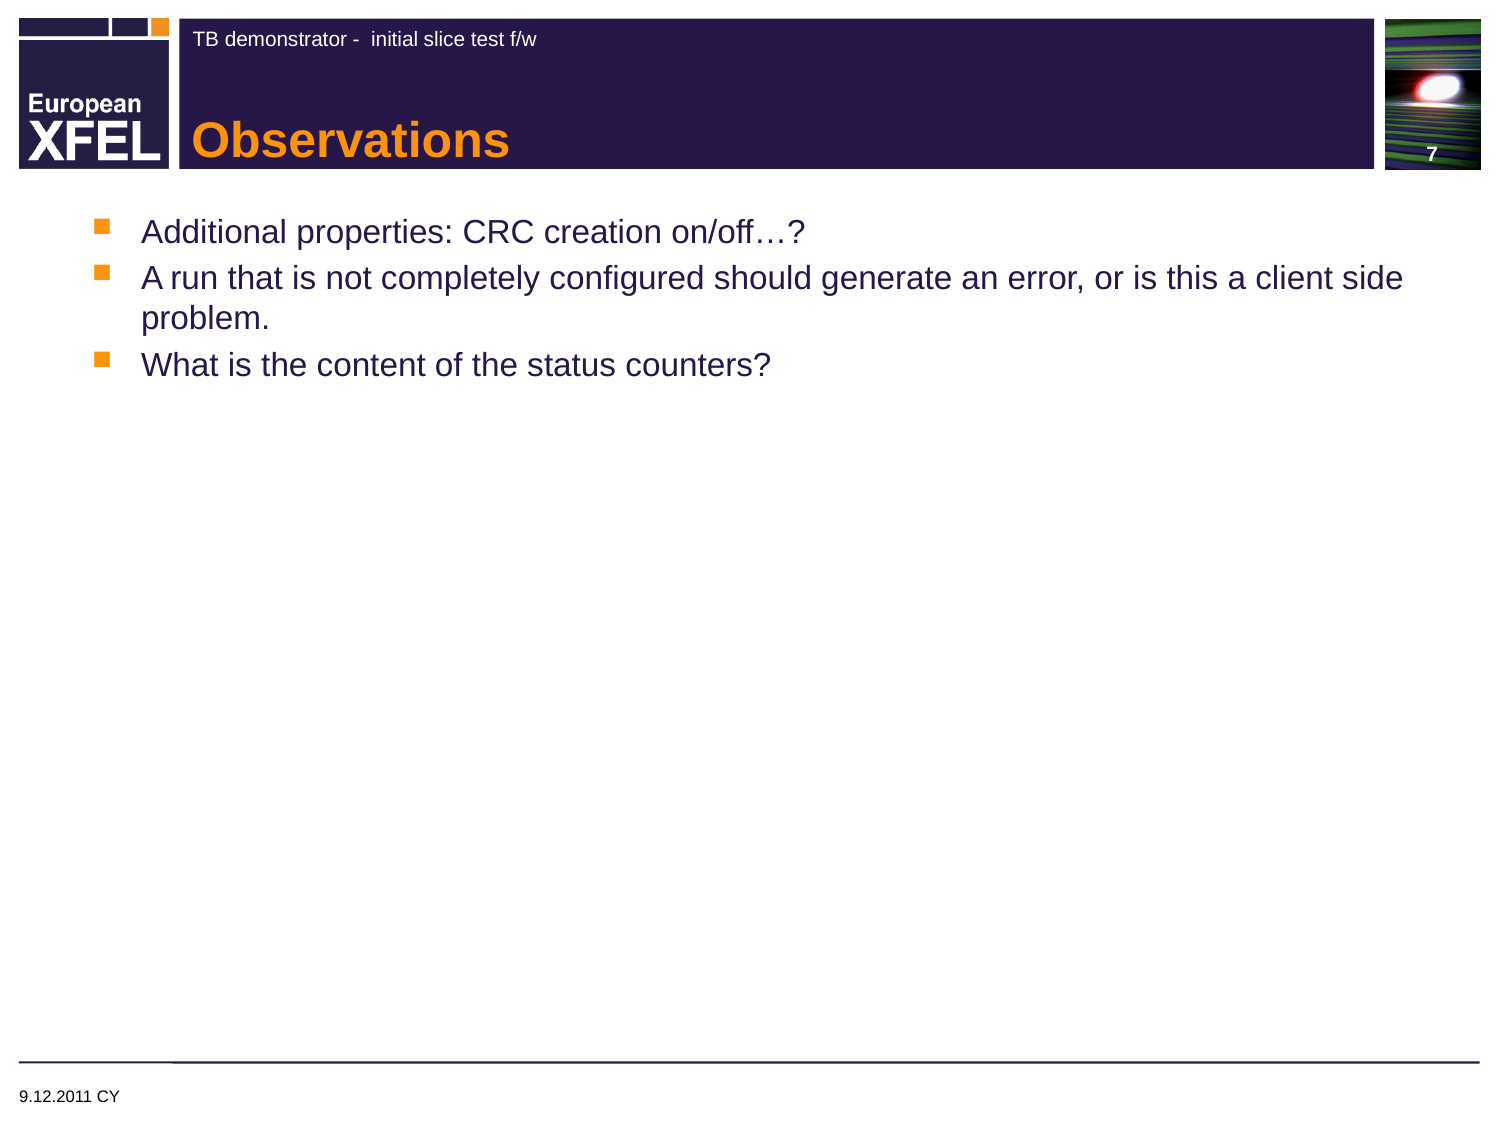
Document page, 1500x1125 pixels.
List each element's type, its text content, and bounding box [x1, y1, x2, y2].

footer 9.12.2011 CY [19, 1062, 955, 1107]
title Observations [179, 88, 1375, 168]
slide_number 7 [1384, 18, 1480, 169]
picture [19, 18, 169, 169]
list Additional properties: CRC creation on/off…? A run that is not completely configured should generate an error, or is this a client side problem. What is the content of the status counters? [47, 209, 1434, 1028]
picture [1385, 19, 1481, 170]
